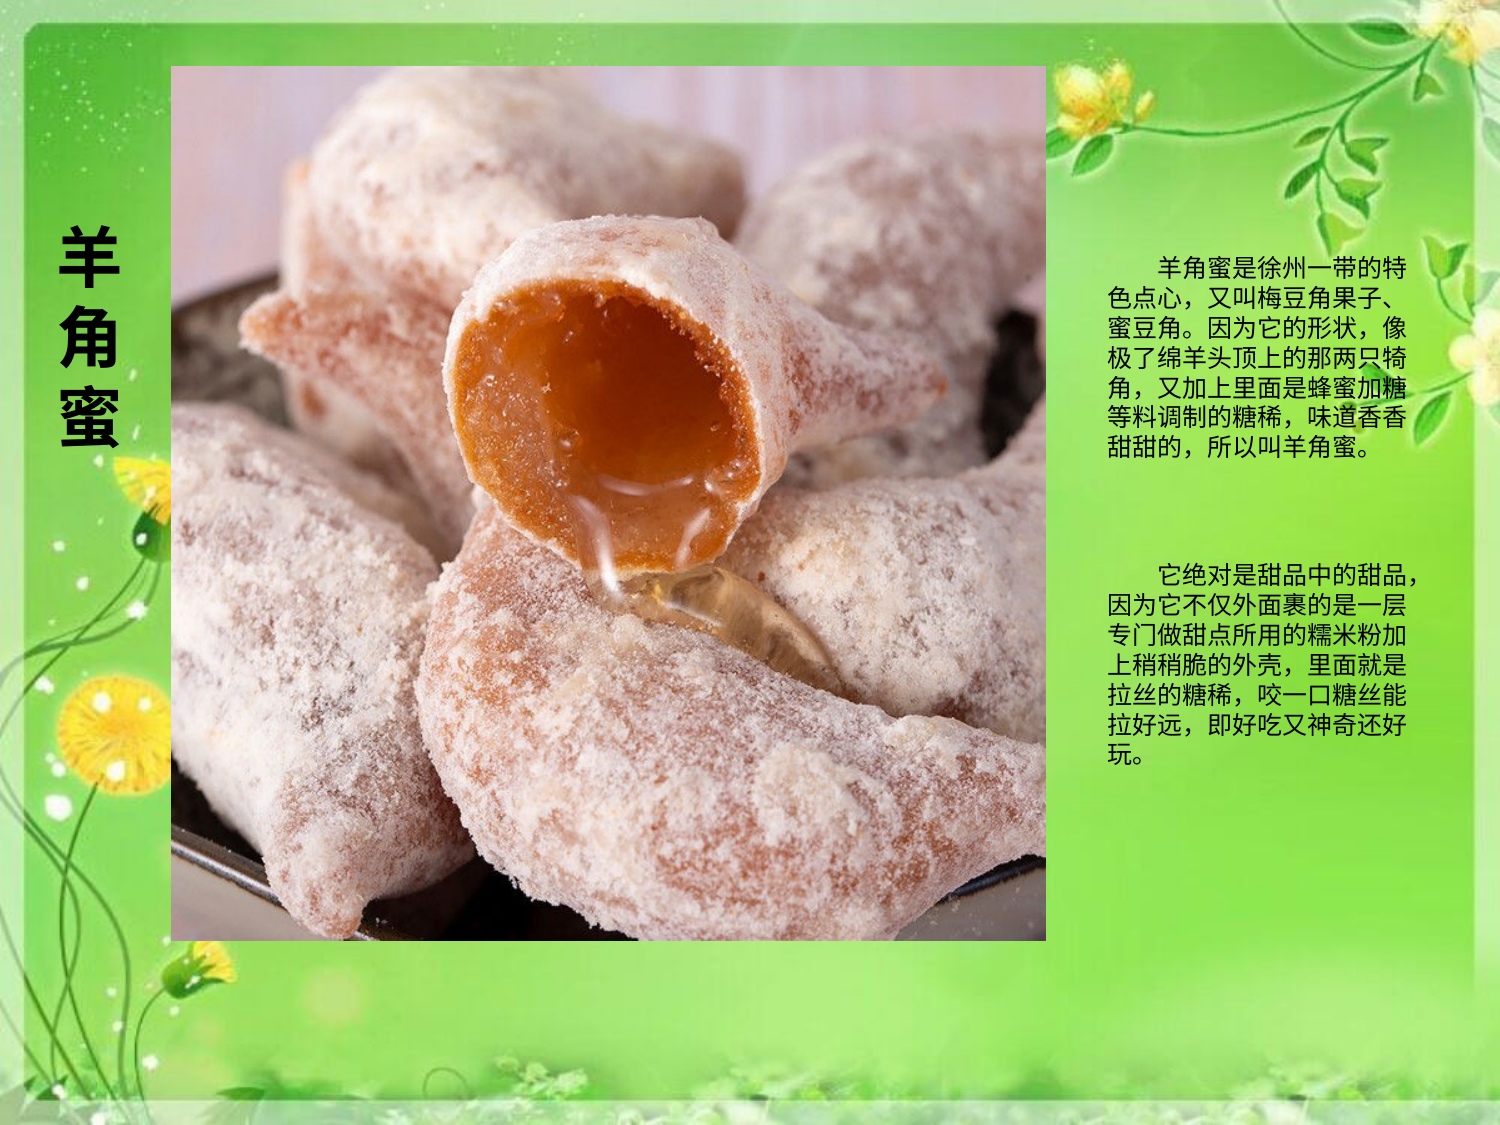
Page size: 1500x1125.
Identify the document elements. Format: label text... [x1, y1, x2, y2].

text_box 羊 角 蜜 [41, 208, 139, 463]
picture [0, 0, 1500, 1125]
text_box 羊角蜜是徐州一带的特色点心，又叫梅豆角果子、蜜豆角。因为它的形状，像极了绵羊头顶上的那两只犄角，又加上里面是蜂蜜加糖等料调制的糖稀，味道香香甜甜的，所以叫羊角蜜。 [1092, 244, 1447, 470]
text_box 它绝对是甜品中的甜品，因为它不仅外面裹的是一层专门做甜点所用的糯米粉加上稍稍脆的外壳，里面就是拉丝的糖稀，咬一口糖丝能拉好远，即好吃又神奇还好玩。 [1092, 551, 1436, 777]
